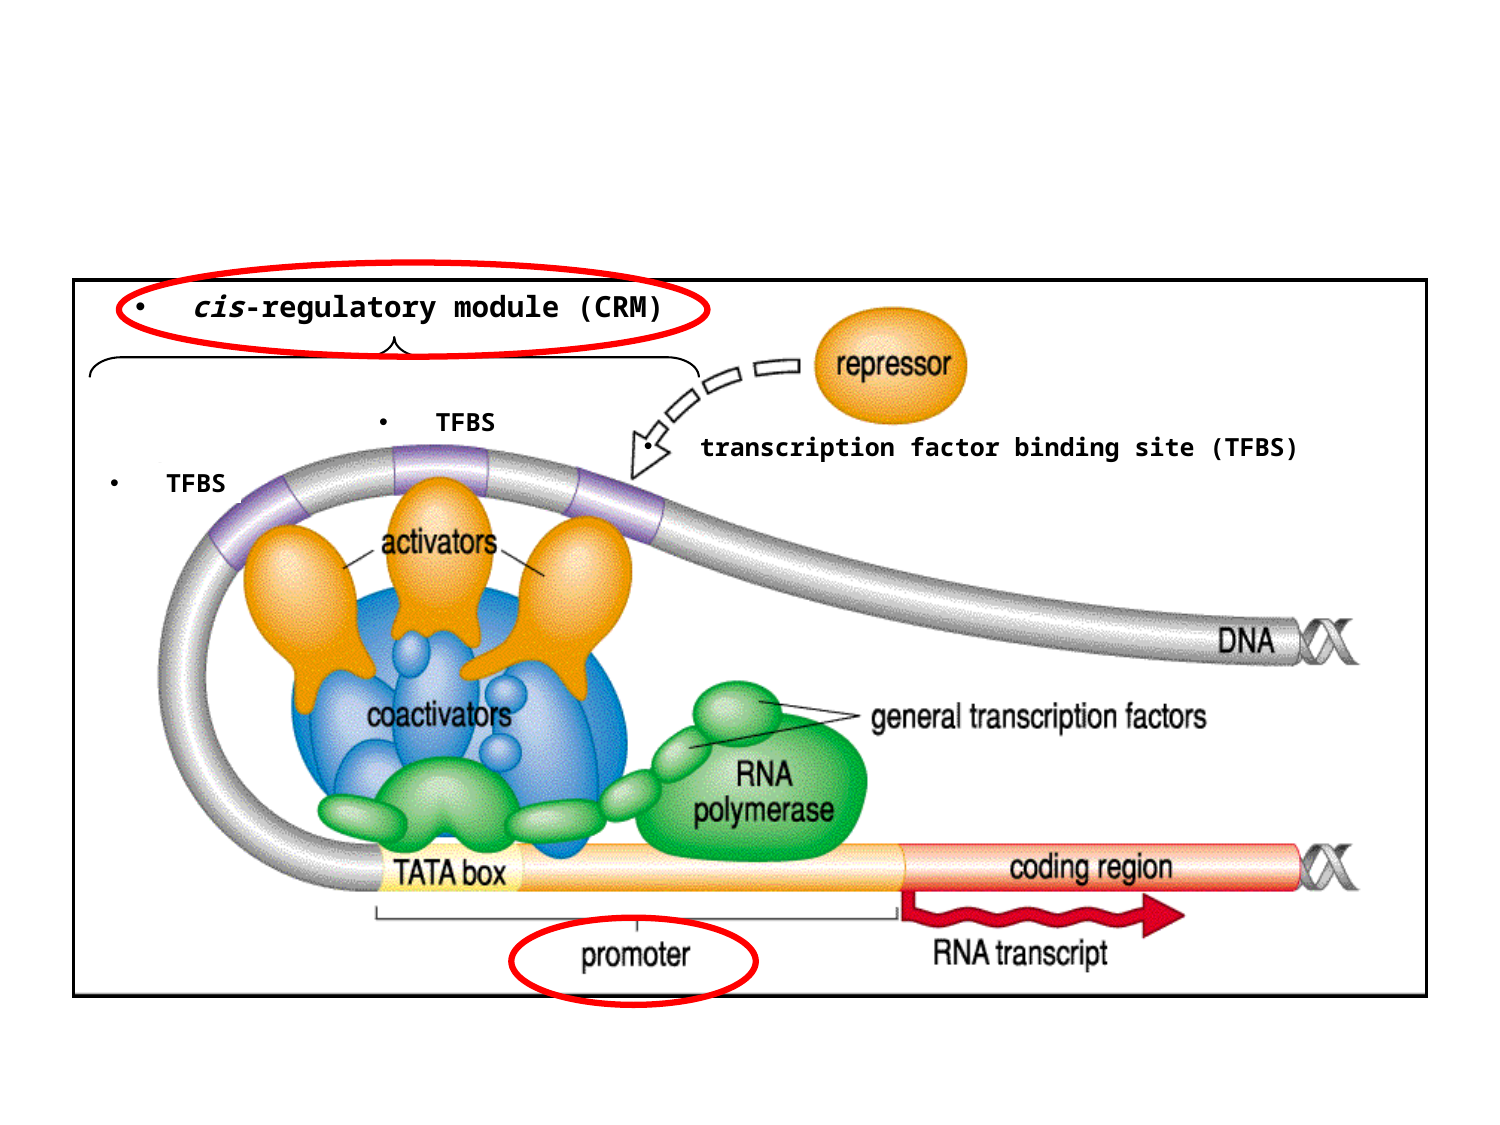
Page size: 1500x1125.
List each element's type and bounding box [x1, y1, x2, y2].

list [74, 262, 1426, 1006]
